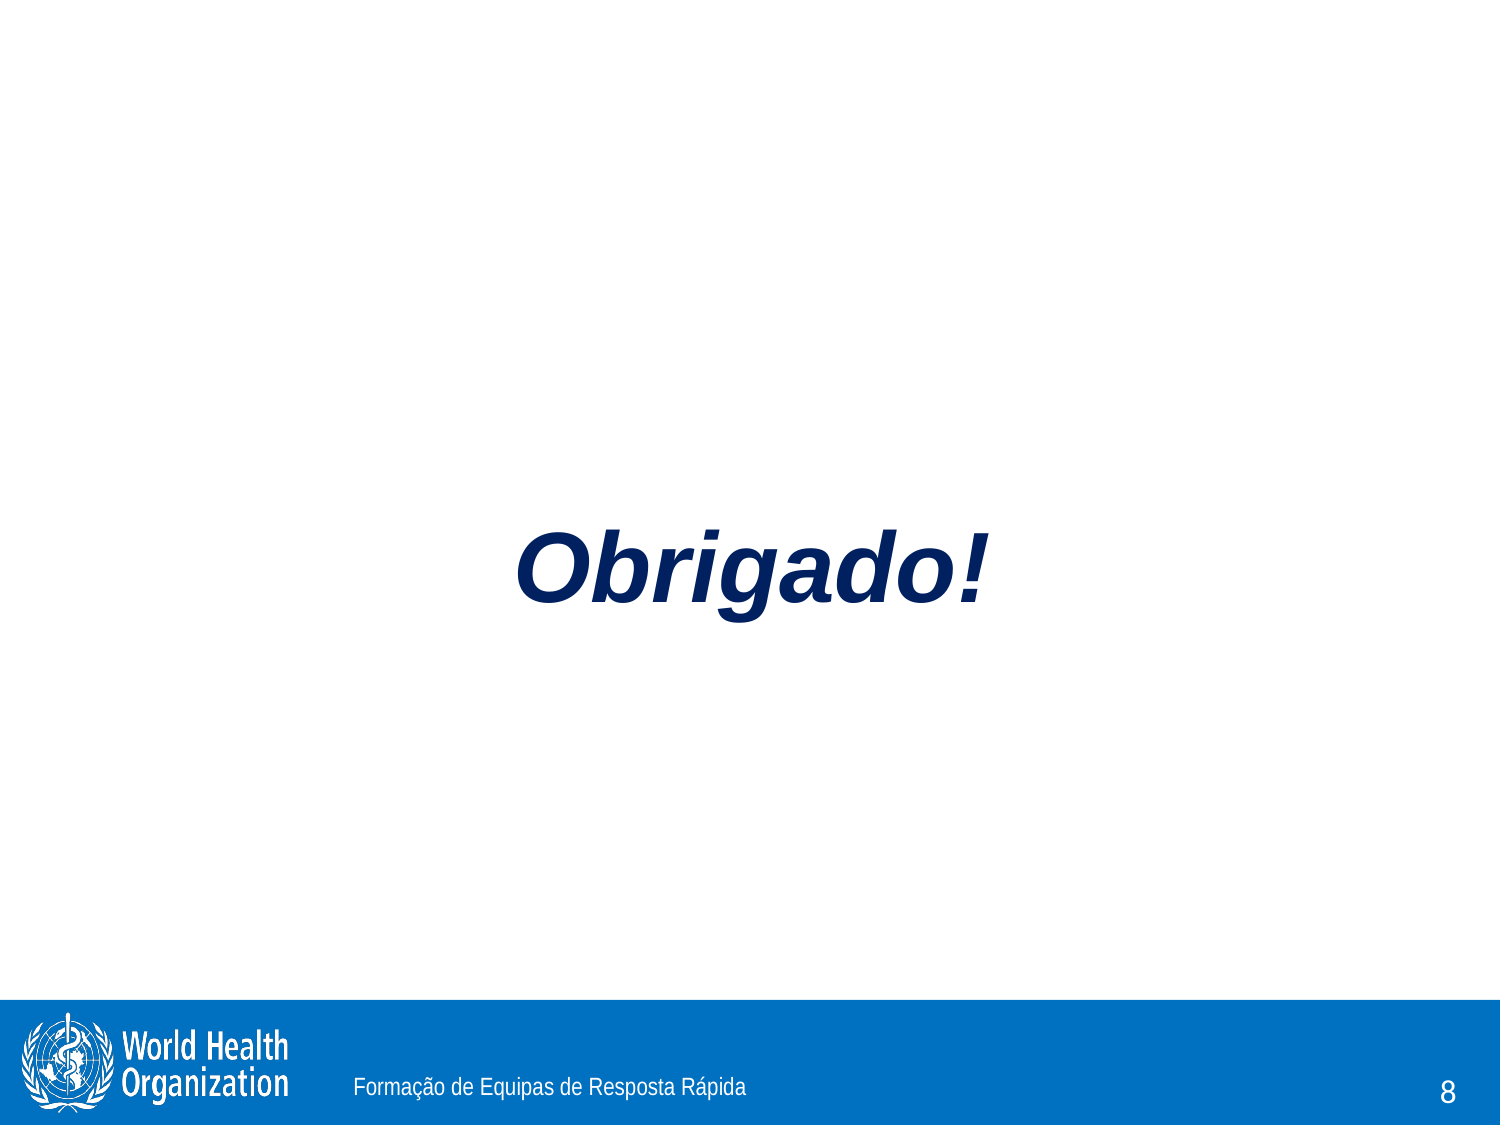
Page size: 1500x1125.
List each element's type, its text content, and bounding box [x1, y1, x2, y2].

picture [21, 1012, 288, 1113]
title Obrigado! [76, 468, 1427, 657]
